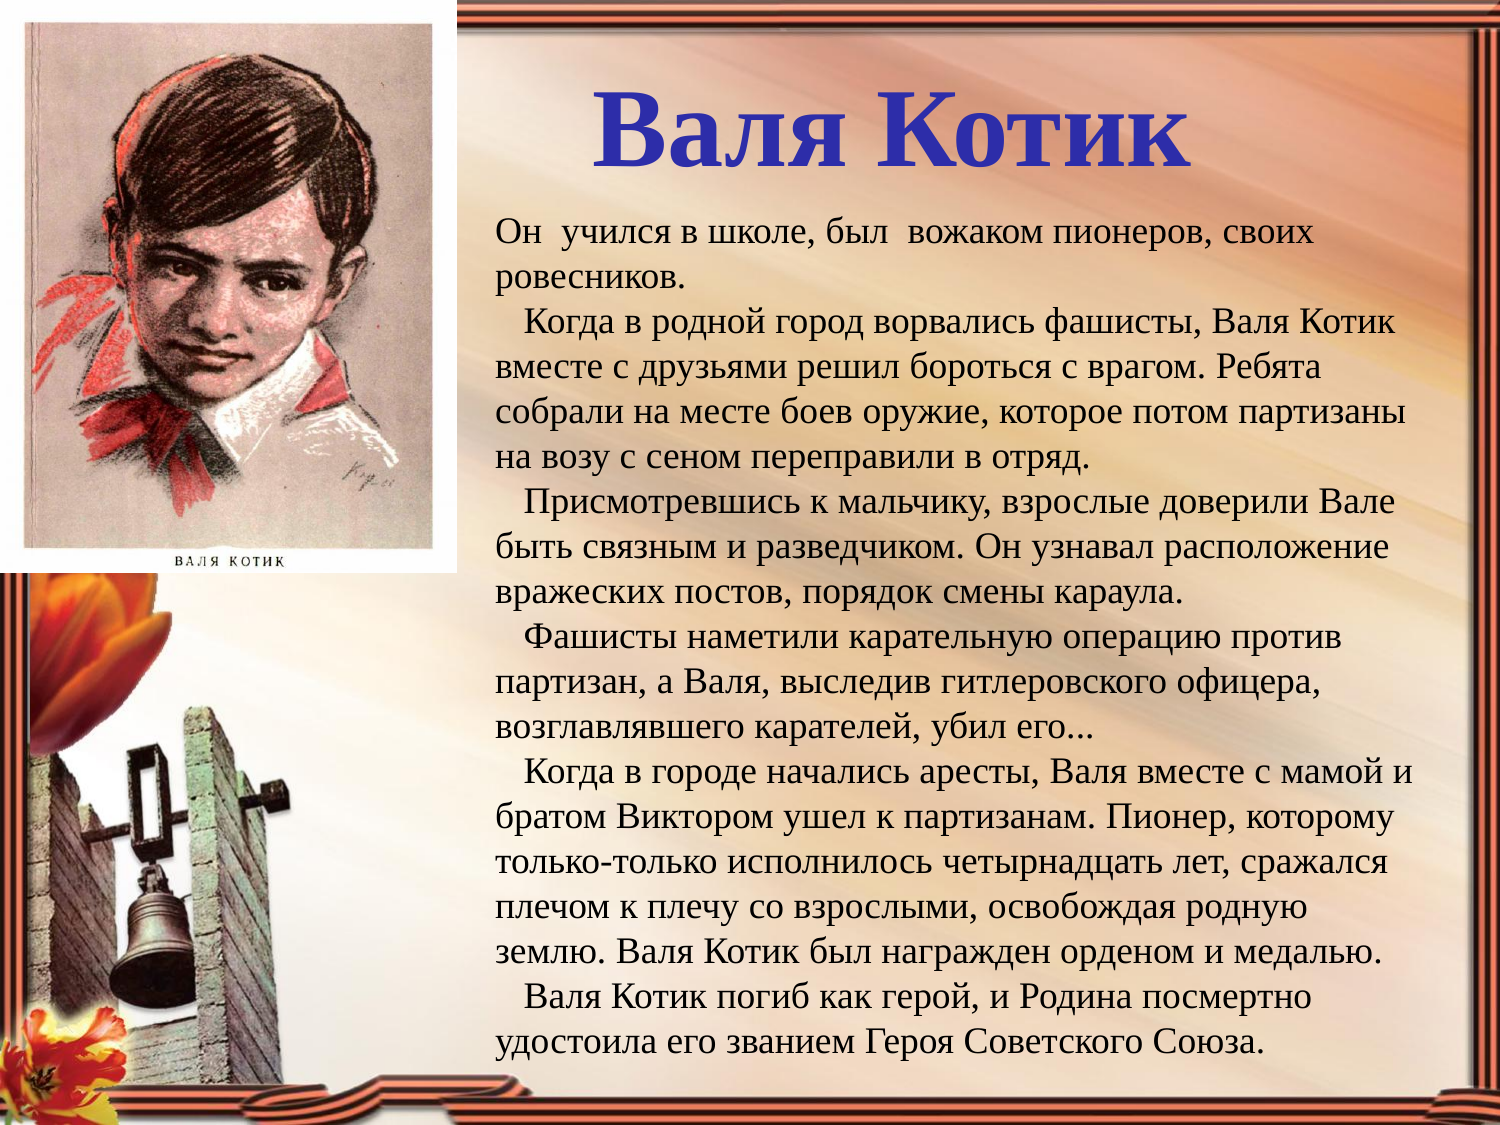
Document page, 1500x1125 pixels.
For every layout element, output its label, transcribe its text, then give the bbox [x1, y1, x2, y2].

picture [0, 0, 1500, 1125]
text_box Он учился в школе, был вожаком пионеров, своих ровесников. Когда в родной город ворвались фашисты, Валя Котик вместе с друзьями решил бороться с врагом. Ребята собрали на месте боев оружие, которое потом партизаны на возу с сеном переправили в отряд. Присмотревшись к мальчику, взрослые доверили Вале быть связным и разведчиком. Он узнавал расположение вражеских постов, порядок смены караула. Фашисты наметили карательную операцию против партизан, а Валя, выследив гитлеровского офицера, возглавлявшего карателей, убил его... Когда в городе начались аресты, Валя вместе с мамой и братом Виктором ушел к партизанам. Пионер, которому только-только исполнилось четырнадцать лет, сражался плечом к плечу со взрослыми, освобождая родную землю. Валя Котик был награжден орденом и медалью. Валя Котик погиб как герой, и Родина посмертно удостоила его званием Героя Советского Союза. [480, 199, 1442, 1069]
text_box Валя Котик [577, 46, 1207, 197]
